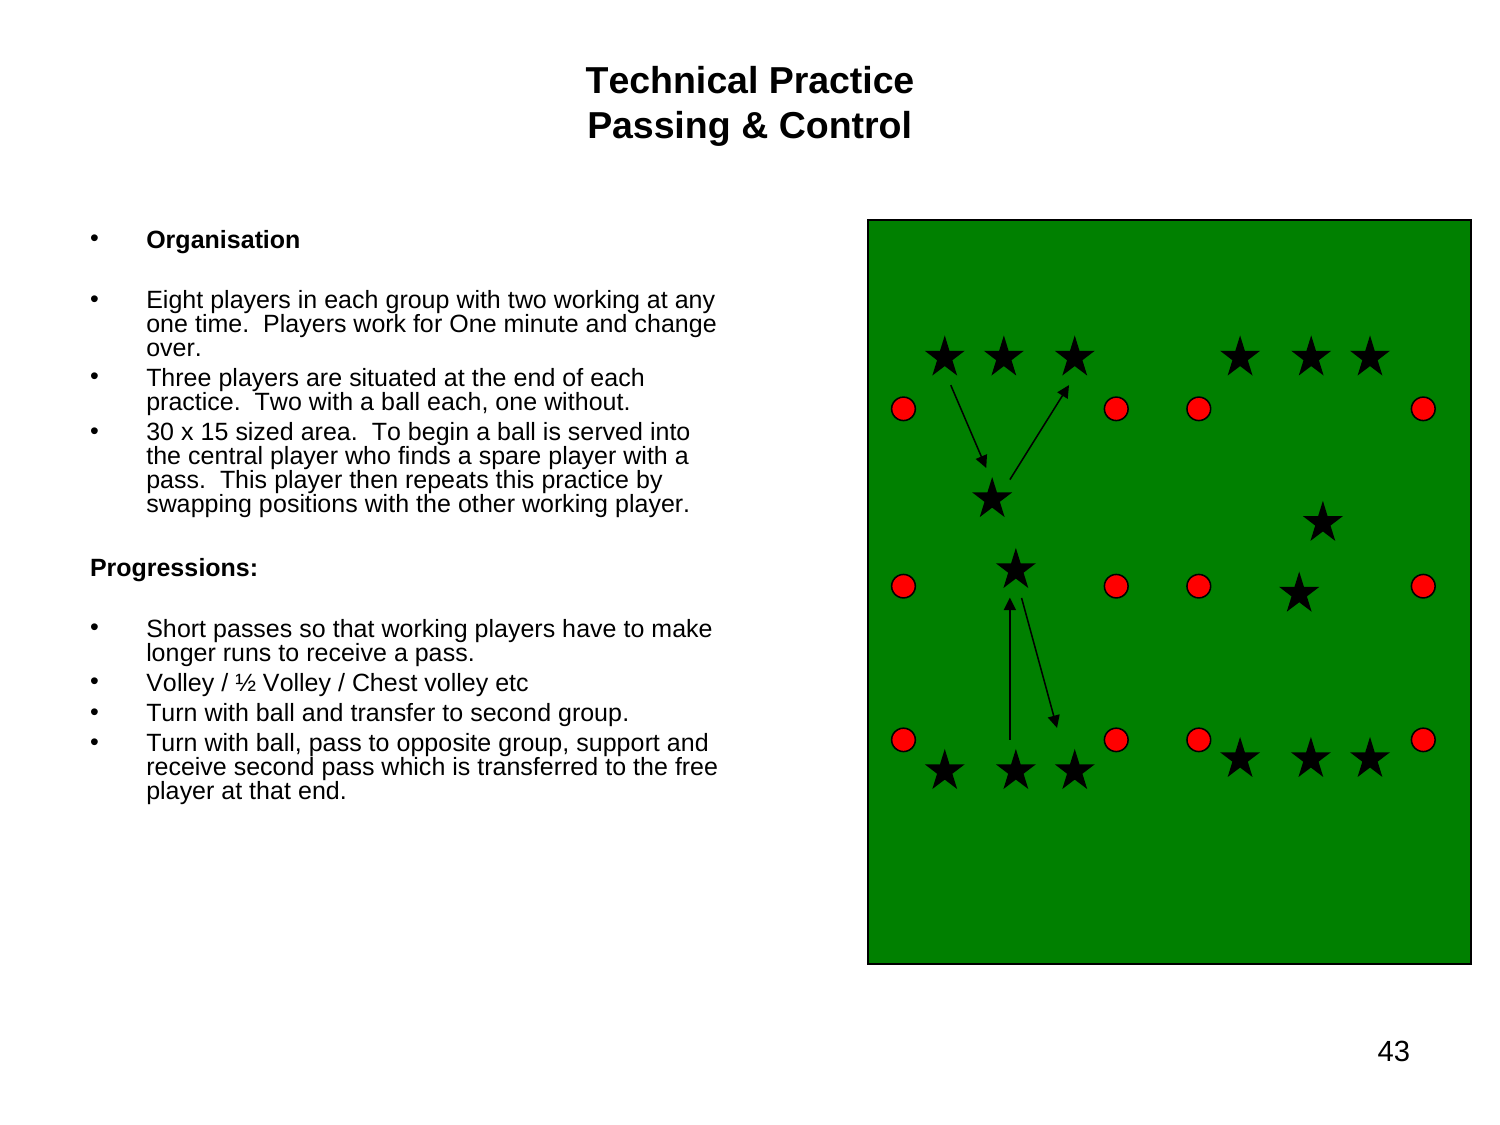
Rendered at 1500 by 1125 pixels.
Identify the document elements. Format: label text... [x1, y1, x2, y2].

text_box [868, 219, 1471, 965]
text_box [1003, 597, 1017, 740]
text_box [927, 751, 963, 787]
list Organisation Eight players in each group with two working at any one time. Players work for One minute and change over. Three players are situated at the end of each practice. Two with a ball each, one without. 30 x 15 sized area. To begin a ball is served into the central player who finds a spare player with a pass. This player then repeats this practice by swapping positions with the other working player. Progressions: Short passes so that working players have to make longer runs to receive a pass. Volley / ½ Volley / Chest volley etc Turn with ball and transfer to second group. Turn with ball, pass to opposite group, support and receive second pass which is transferred to the free player at that end. [75, 221, 738, 965]
text_box [891, 397, 916, 421]
text_box [1104, 397, 1129, 421]
text_box [1222, 739, 1258, 775]
text_box [998, 751, 1034, 787]
text_box [891, 728, 916, 752]
text_box [1222, 337, 1258, 374]
text_box [1411, 728, 1436, 752]
text_box [974, 479, 1010, 516]
text_box [998, 550, 1034, 586]
text_box [1411, 574, 1436, 598]
text_box [1056, 337, 1093, 374]
text_box [1187, 397, 1211, 421]
text_box [1352, 739, 1388, 775]
text_box [1009, 385, 1070, 480]
text_box [1293, 739, 1329, 775]
text_box [1352, 337, 1388, 374]
text_box [1187, 728, 1211, 752]
title Technical Practice Passing & Control [75, 7, 1425, 195]
text_box [1293, 337, 1329, 374]
text_box [1056, 751, 1093, 787]
text_box [1187, 574, 1211, 598]
text_box [1411, 397, 1436, 421]
text_box [1104, 728, 1129, 752]
text_box [891, 574, 916, 598]
text_box [1104, 574, 1129, 598]
text_box [1305, 503, 1341, 539]
text_box [1281, 574, 1317, 610]
text_box [950, 385, 988, 468]
text_box [1021, 597, 1060, 728]
text_box <number> [1074, 1024, 1425, 1103]
text_box [927, 337, 963, 374]
text_box [986, 337, 1022, 374]
